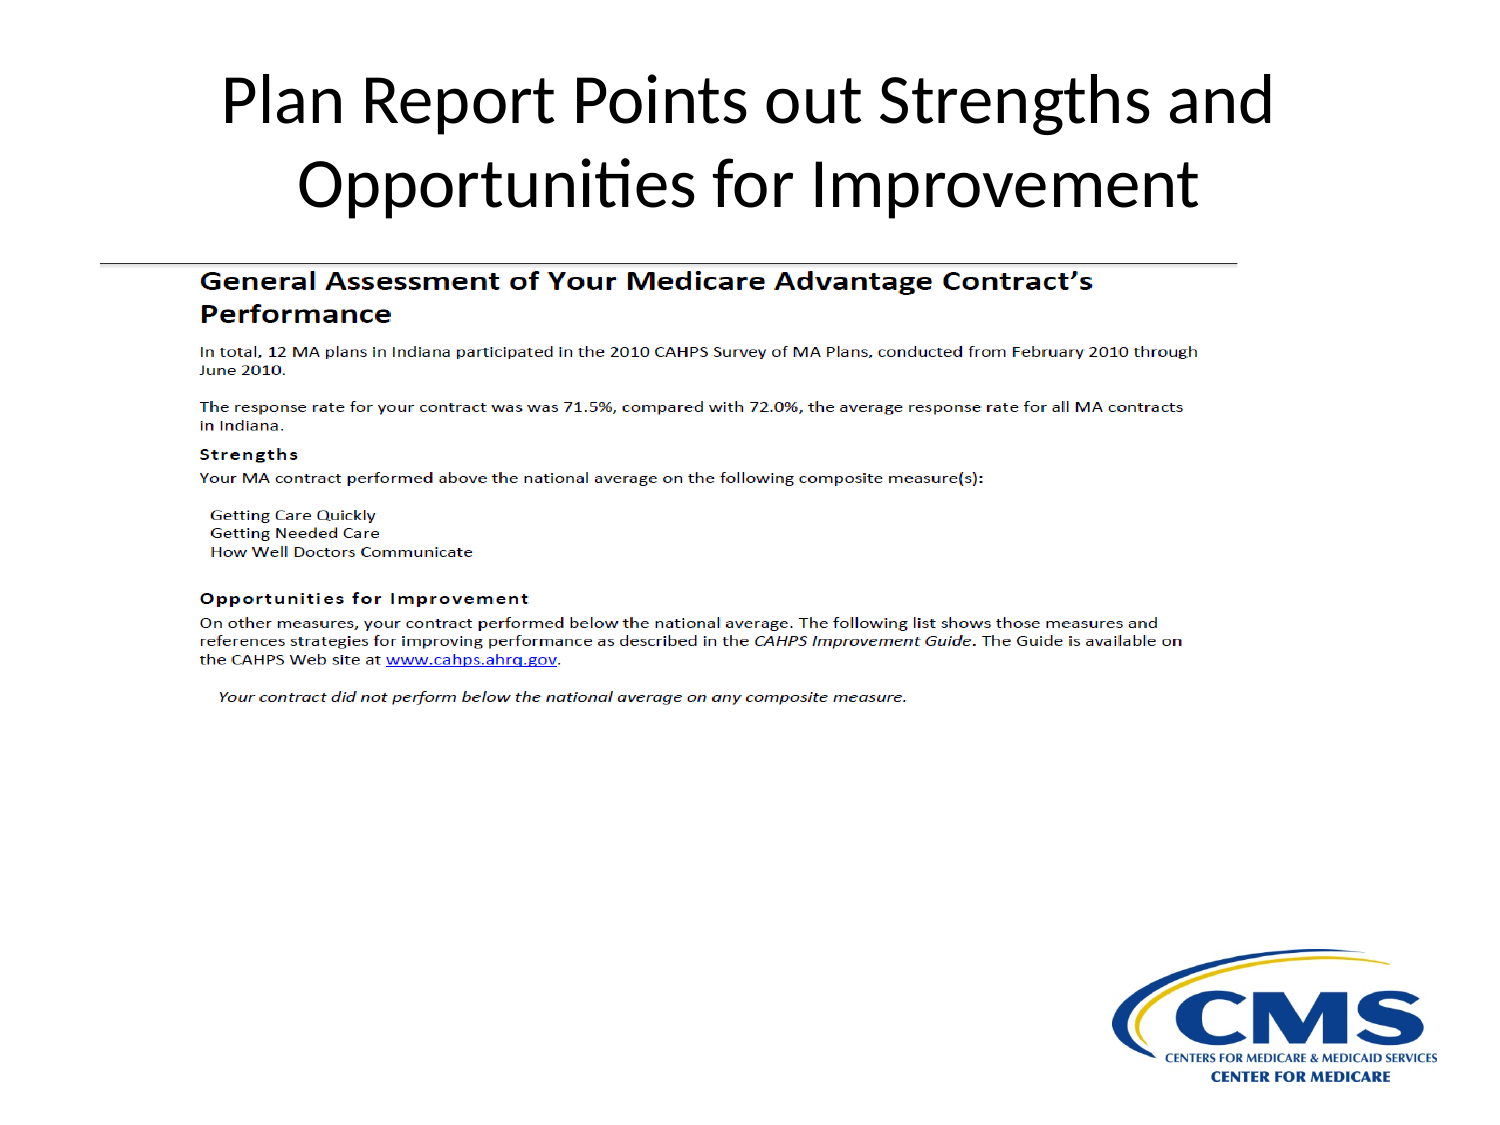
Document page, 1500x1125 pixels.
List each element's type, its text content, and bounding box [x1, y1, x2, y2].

picture [99, 262, 1238, 876]
picture [1112, 949, 1437, 1082]
text_box Plan Report Points out Strengths and Opportunities for Improvement [74, 45, 1425, 233]
